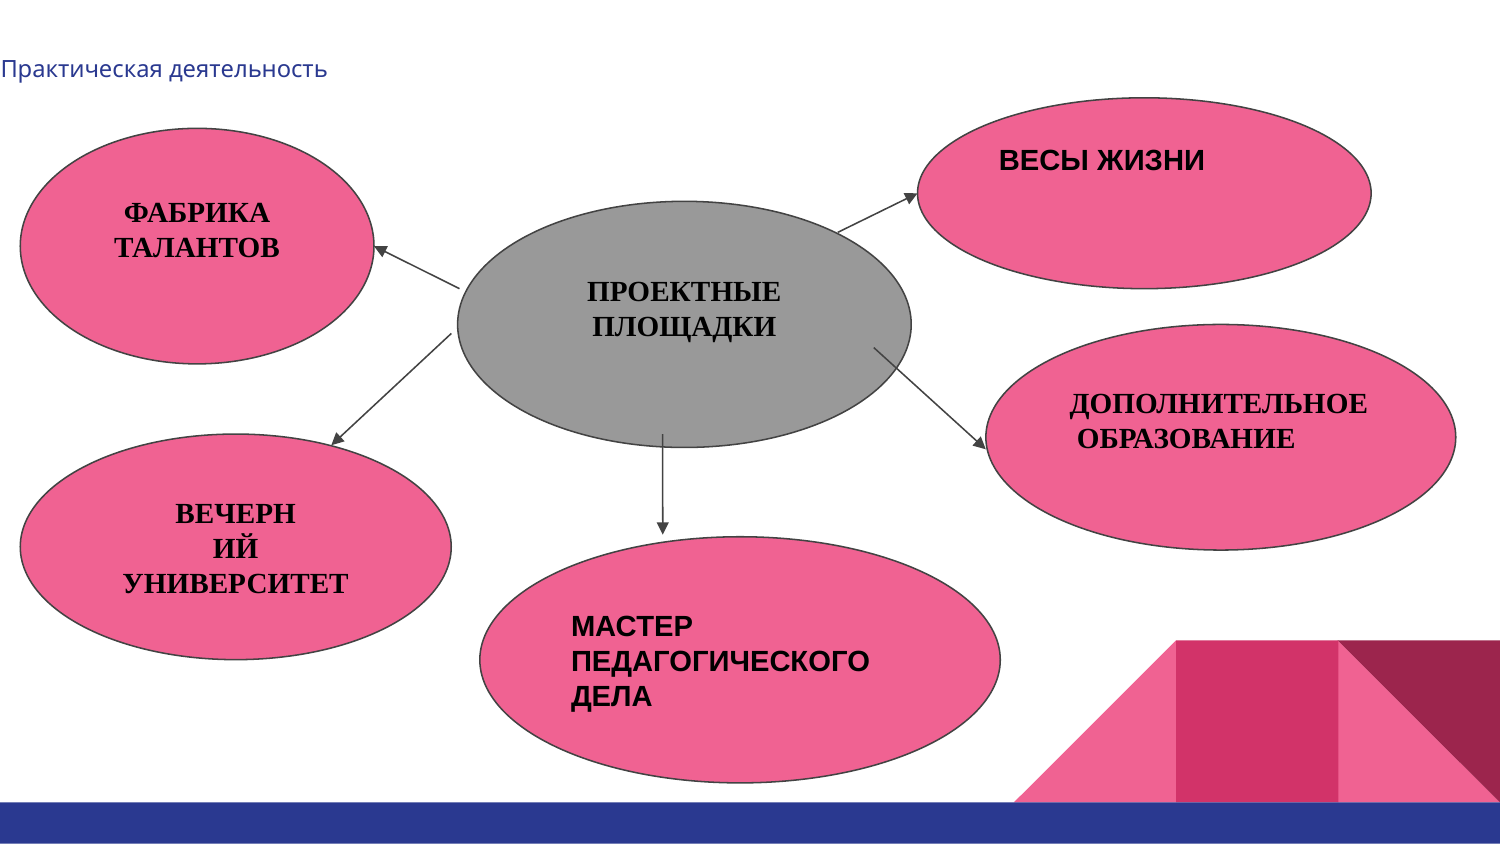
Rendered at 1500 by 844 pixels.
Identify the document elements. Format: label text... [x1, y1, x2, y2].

text_box МАСТЕР ПЕДАГОГИЧЕСКОГО ДЕЛА [479, 536, 1001, 783]
text_box ВЕЧЕРН ИЙ УНИВЕРСИТЕТ [20, 434, 452, 660]
title Практическая деятельность [0, 38, 1384, 98]
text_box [873, 347, 987, 450]
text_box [837, 193, 918, 233]
text_box ДОПОЛНИТЕЛЬНОЕ ОБРАЗОВАНИЕ [988, 324, 1456, 551]
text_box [373, 245, 460, 289]
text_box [331, 333, 452, 446]
text_box ФАБРИКА ТАЛАНТОВ [20, 128, 374, 364]
text_box ВЕСЫ ЖИЗНИ [917, 97, 1372, 289]
text_box ПРОЕКТНЫЕ ПЛОЩАДКИ [457, 201, 912, 448]
